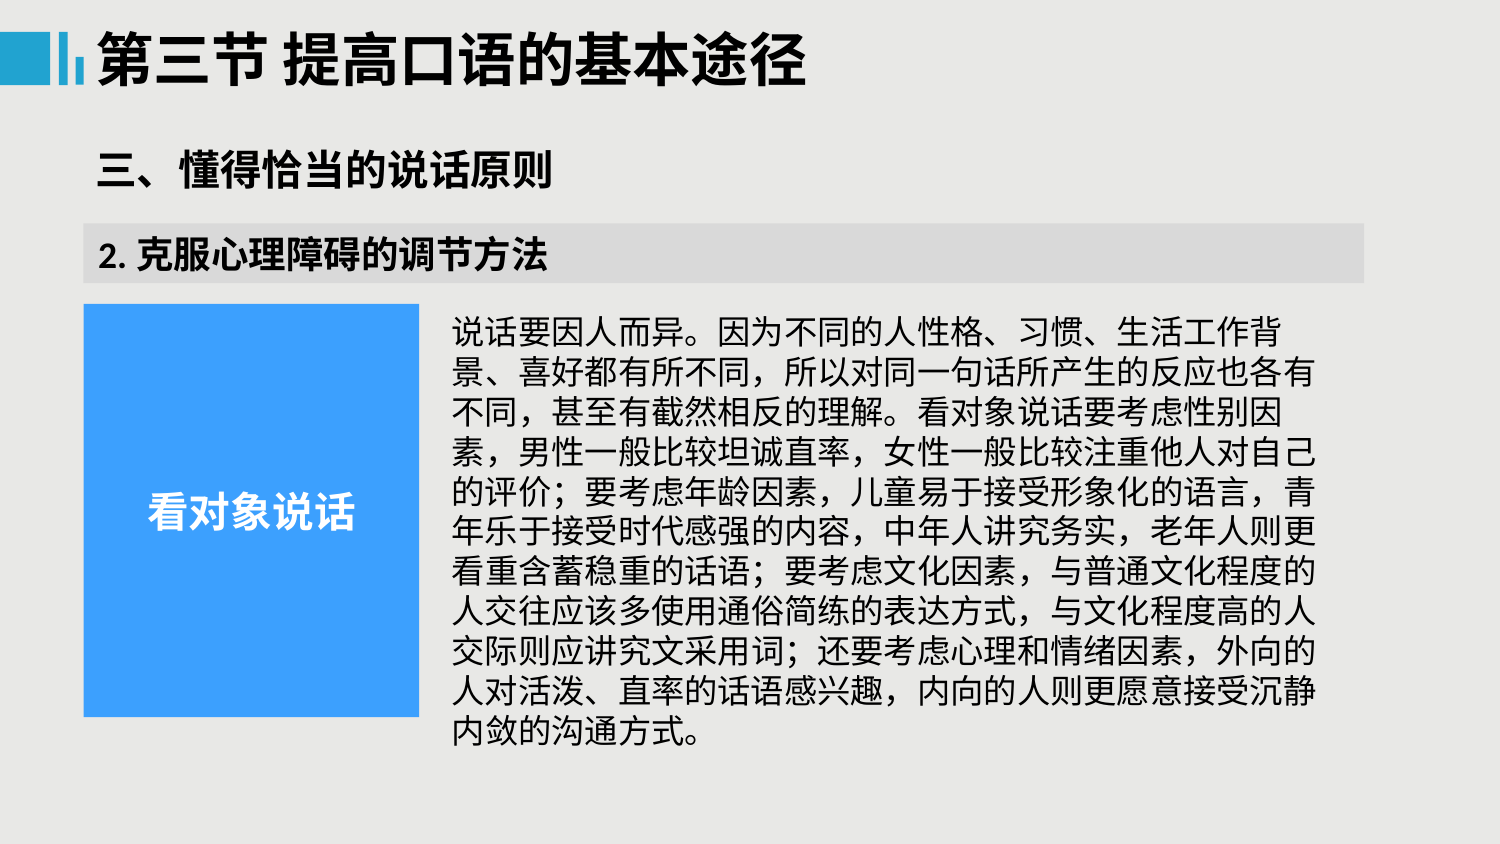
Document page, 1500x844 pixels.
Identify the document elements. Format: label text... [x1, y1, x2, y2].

text_box [74, 55, 83, 87]
text_box [57, 30, 70, 87]
text_box 说话要因人而异。因为不同的人性格、习惯、生活工作背景、喜好都有所不同，所以对同一句话所产生的反应也各有不同，甚至有截然相反的理解。看对象说话要考虑性别因素，男性一般比较坦诚直率，女性一般比较注重他人对自己的评价；要考虑年龄因素，儿童易于接受形象化的语言，青年乐于接受时代感强的内容，中年人讲究务实，老年人则更看重含蓄稳重的话语；要考虑文化因素，与普通文化程度的人交往应该多使用通俗简练的表达方式，与文化程度高的人交际则应讲究文采用词；还要考虑心理和情绪因素，外向的人对活泼、直率的话语感兴趣，内向的人则更愿意接受沉静内敛的沟通方式。 [437, 303, 1359, 758]
text_box 看对象说话 [82, 302, 421, 719]
text_box 2.克服心理障碍的调节方法 [83, 223, 1365, 284]
text_box 三、懂得恰当的说话原则 [83, 138, 1304, 200]
text_box 第三节 提高口语的基本途径 [83, 17, 1412, 99]
text_box [0, 30, 52, 87]
